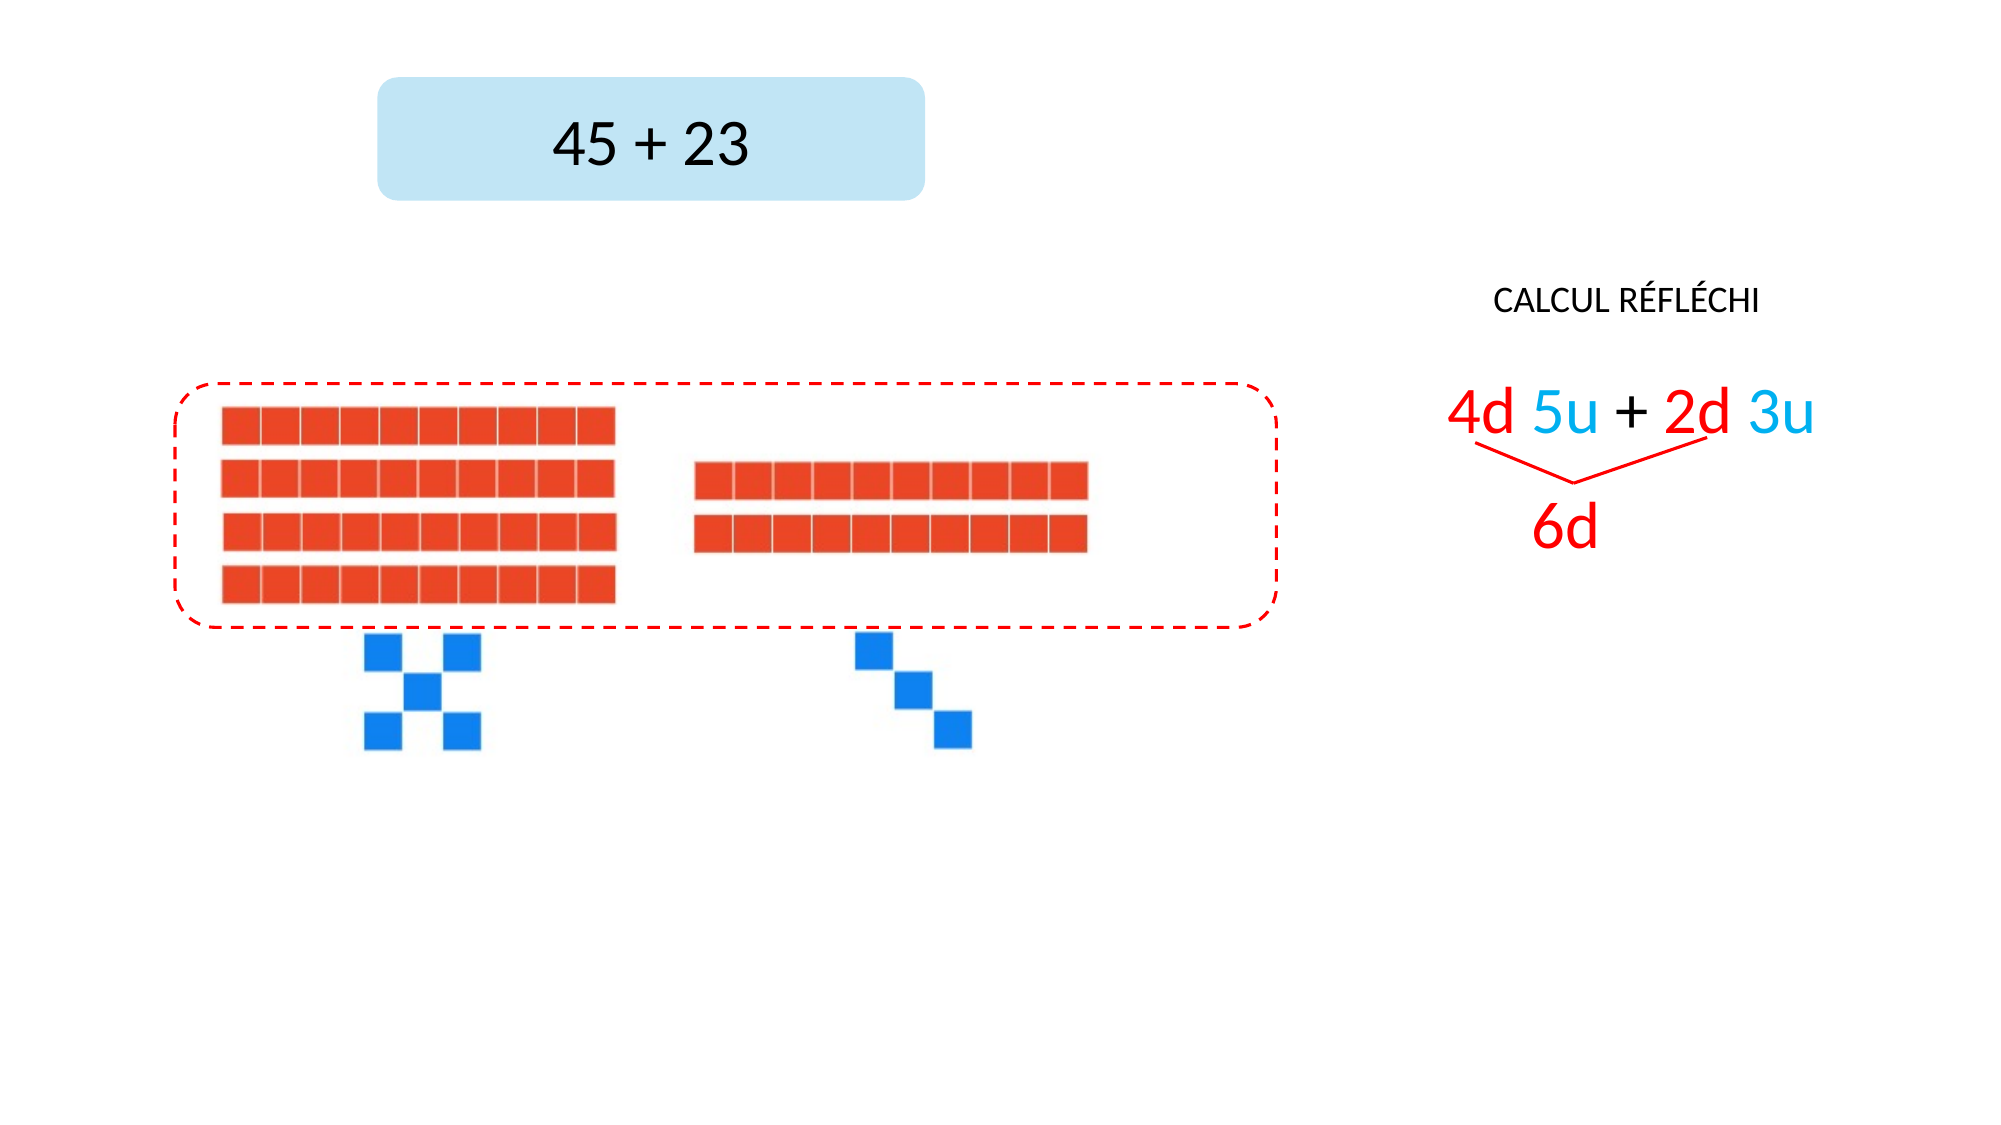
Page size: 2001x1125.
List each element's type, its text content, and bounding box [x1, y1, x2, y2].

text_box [1474, 436, 1708, 484]
text_box CALCUL RÉFLÉCHI [1478, 268, 1786, 328]
text_box 6d [1476, 484, 1656, 570]
picture [142, 328, 1169, 831]
text_box [1169, 382, 1278, 629]
text_box 4d 5u + 2d 3u [1330, 359, 1933, 455]
text_box 45 + 23 [375, 75, 927, 203]
